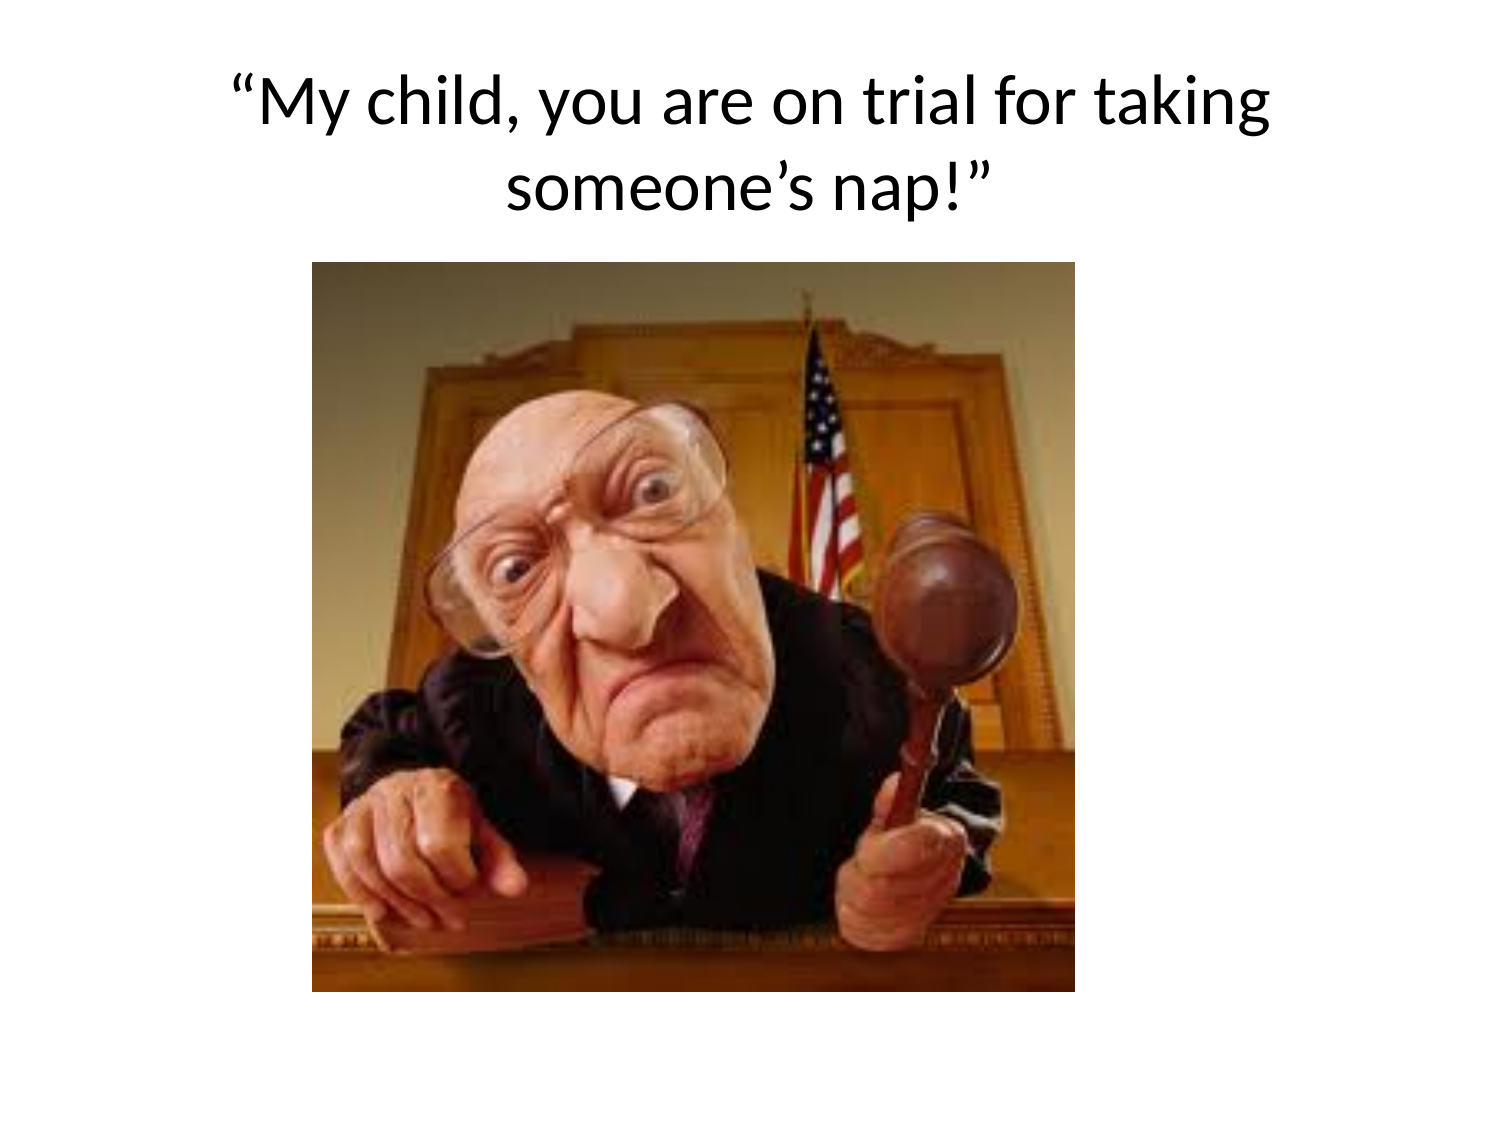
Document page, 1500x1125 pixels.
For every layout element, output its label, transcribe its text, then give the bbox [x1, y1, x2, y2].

title “My child, you are on trial for taking someone’s nap!” [75, 45, 1425, 233]
picture [312, 262, 1076, 992]
